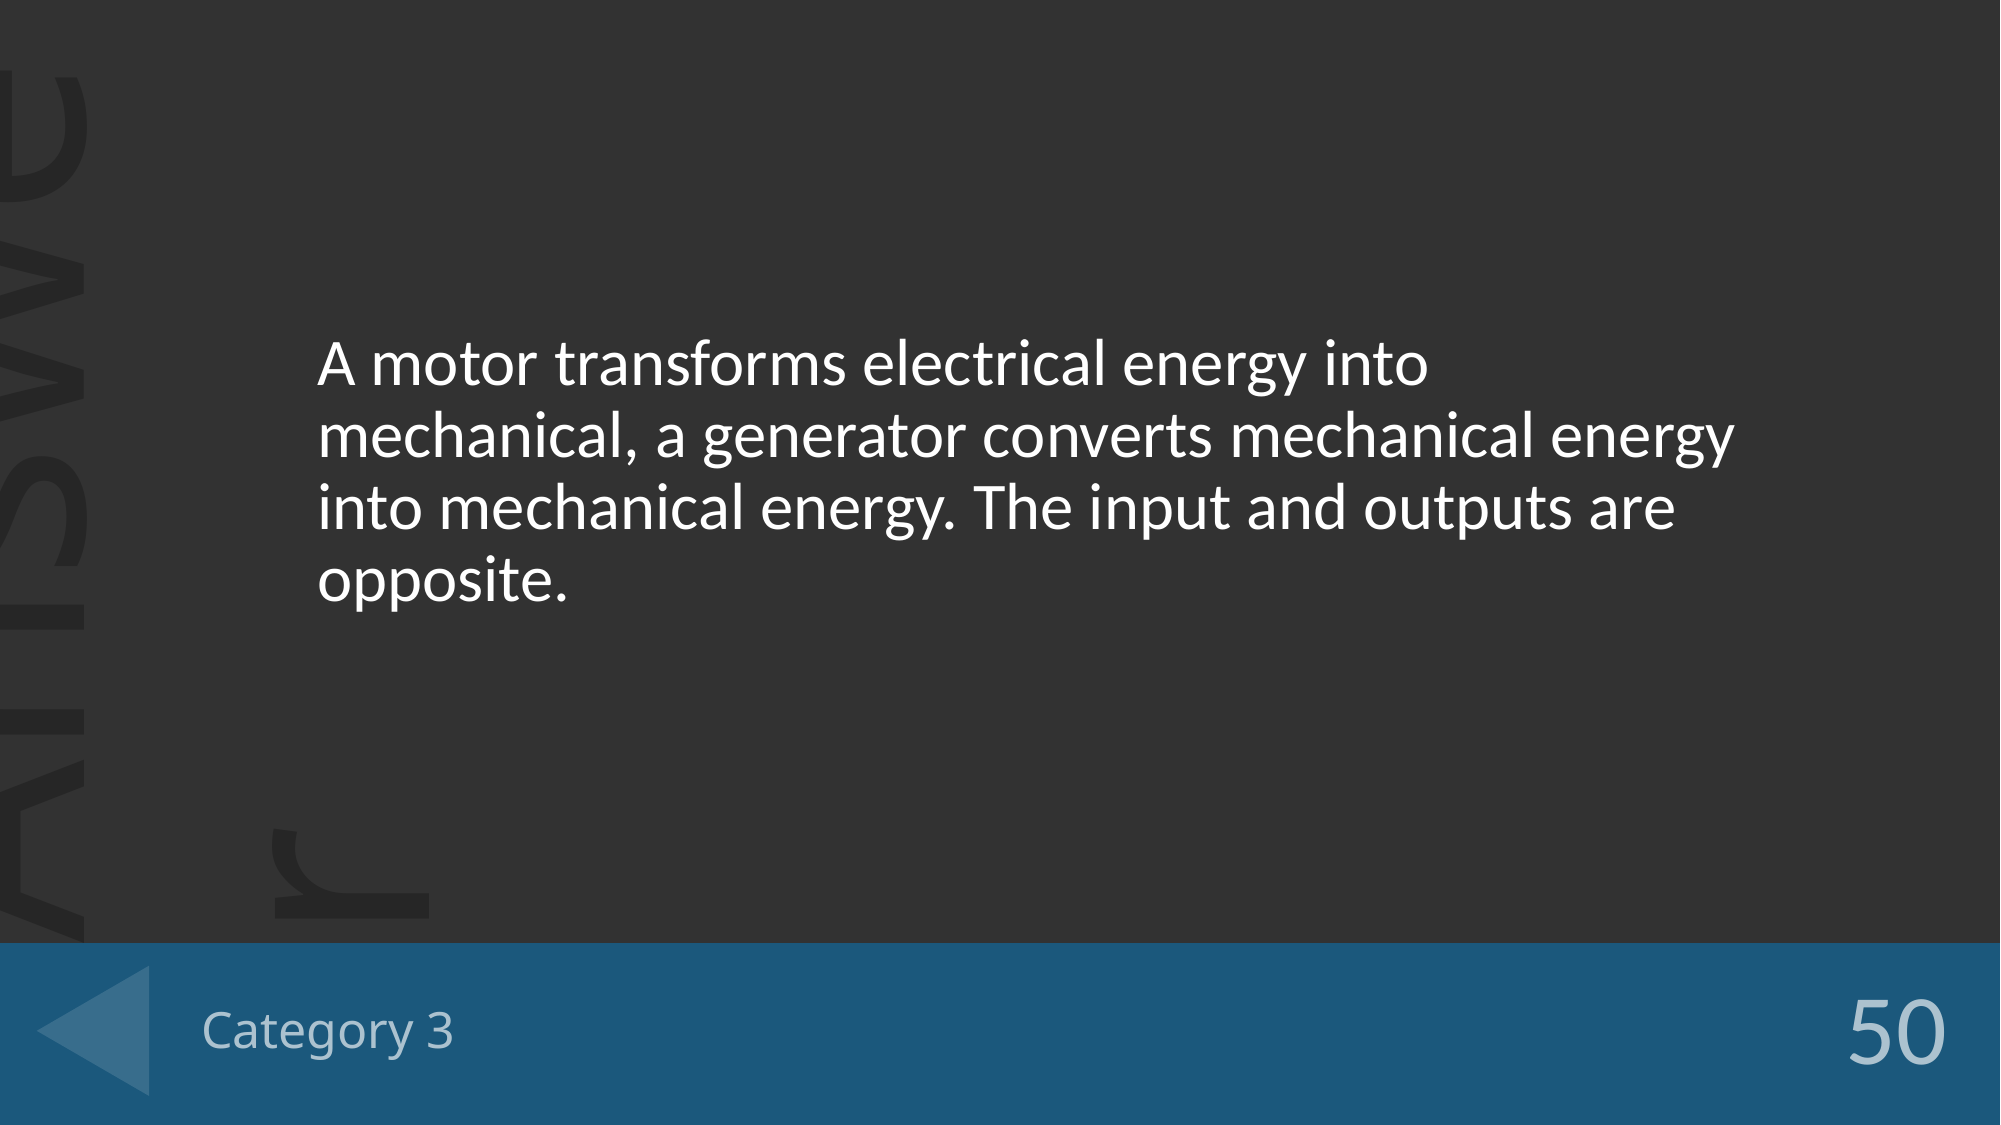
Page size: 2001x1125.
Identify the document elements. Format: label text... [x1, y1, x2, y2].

list A motor transforms electrical energy into mechanical, a generator converts mechanical energy into mechanical energy. The input and outputs are opposite. [302, 307, 1760, 636]
title Category 3 [185, 967, 1494, 1097]
list 50 [1494, 967, 1963, 1097]
